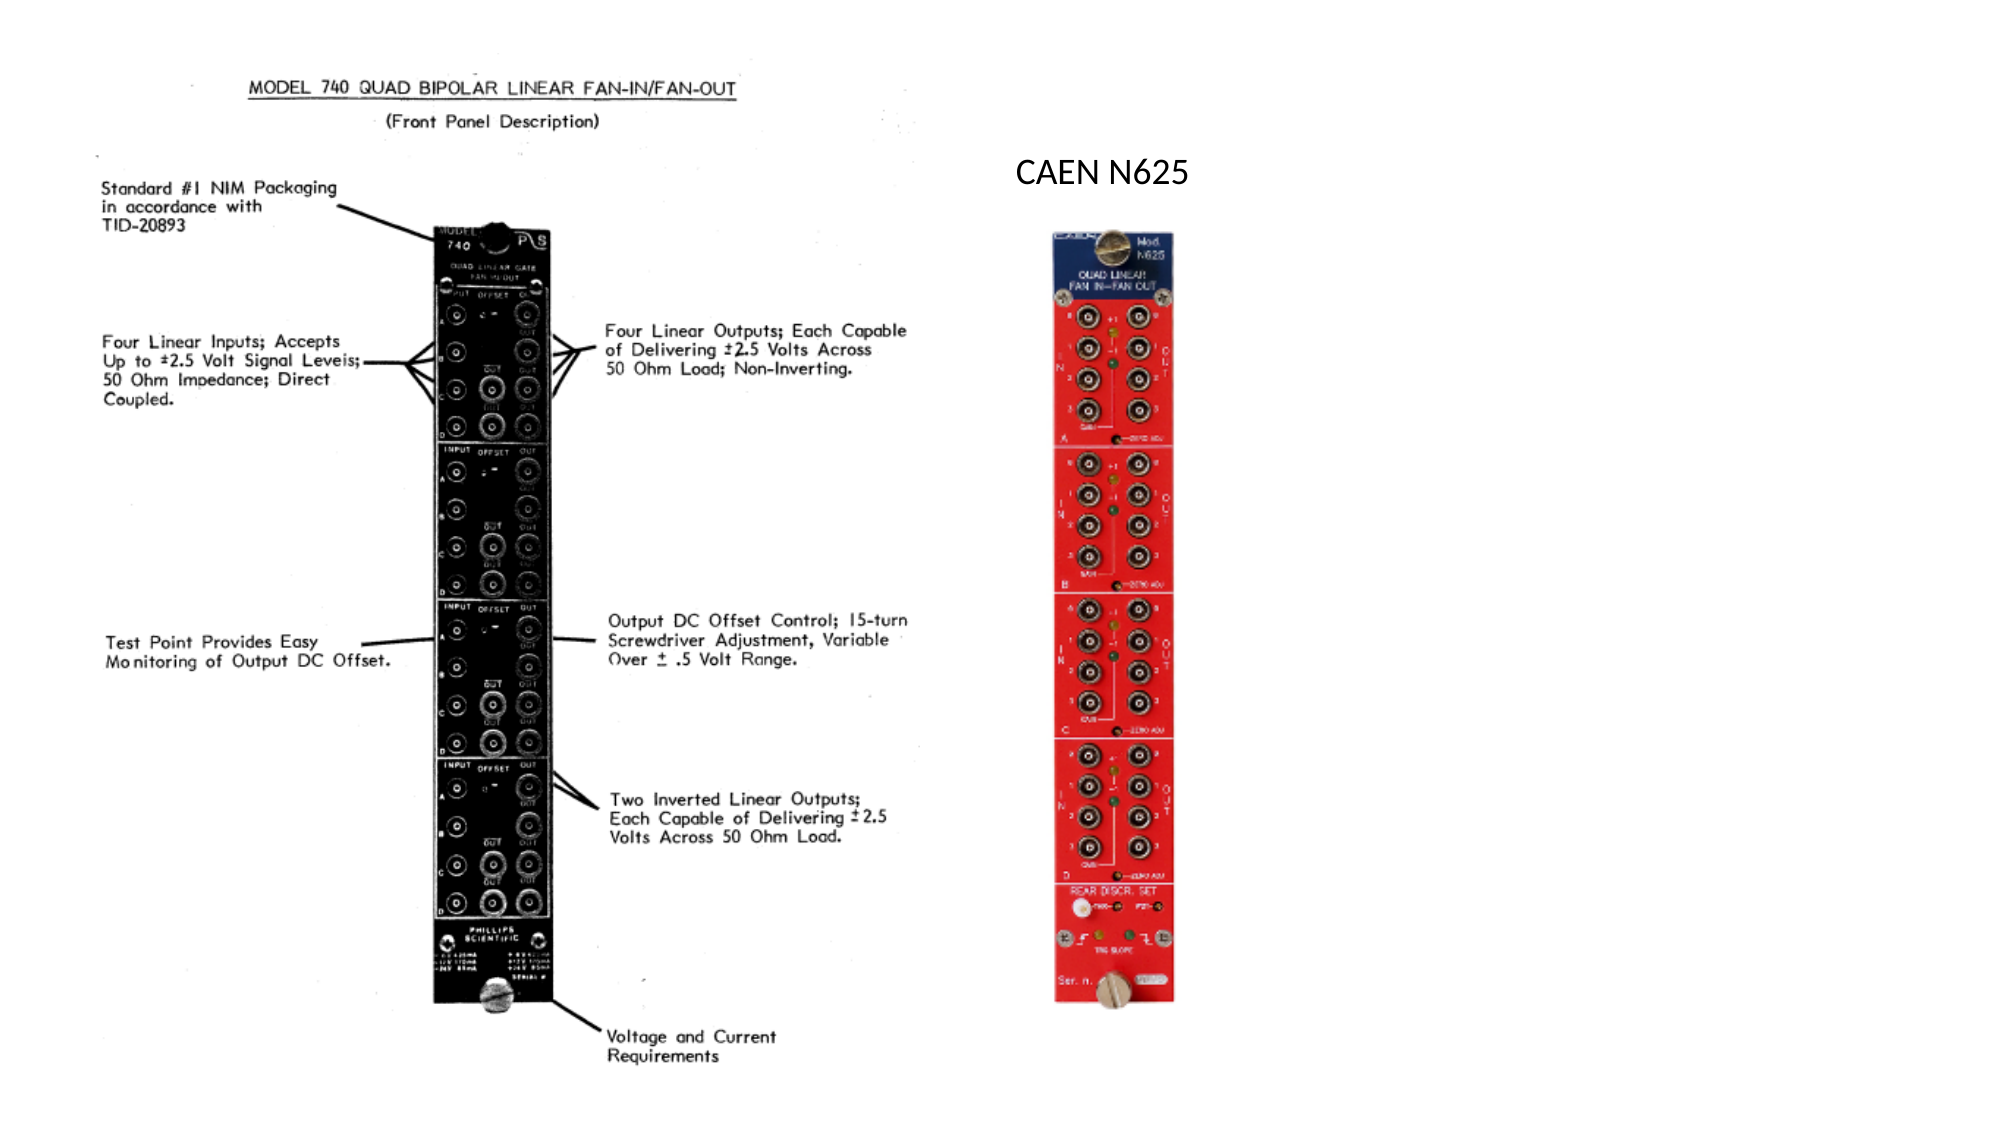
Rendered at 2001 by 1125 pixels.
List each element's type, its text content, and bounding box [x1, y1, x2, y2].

text_box CAEN N625 [1000, 139, 1205, 200]
picture [1034, 215, 1195, 1021]
picture [90, 53, 920, 1083]
